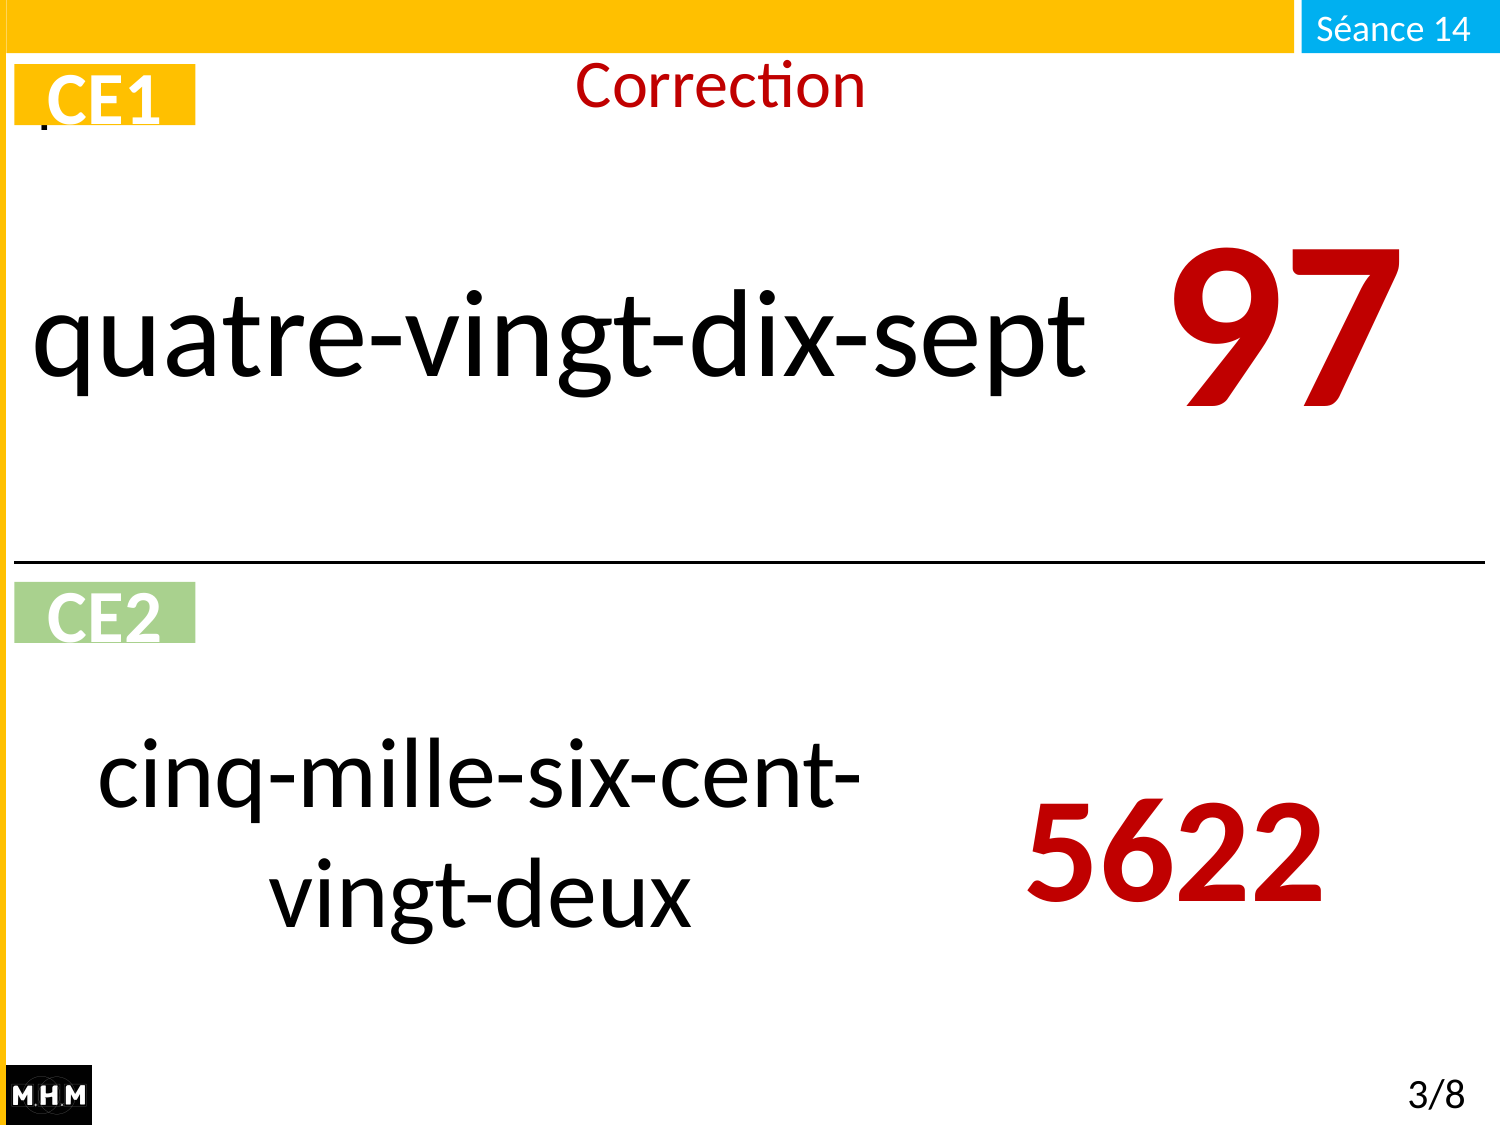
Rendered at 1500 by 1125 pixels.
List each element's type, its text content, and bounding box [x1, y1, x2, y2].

list 3/8 [1373, 1064, 1500, 1125]
picture [6, 1065, 92, 1125]
text_box cinq-mille-six-cent- vingt-deux [0, 700, 1096, 956]
text_box quatre-vingt-dix-sept [0, 243, 1175, 409]
text_box CE1 [13, 63, 196, 126]
text_box 97 [1132, 157, 1435, 463]
text_box CE2 [13, 581, 196, 644]
text_box 5622 [806, 744, 1500, 940]
title Correction [560, 40, 1500, 130]
